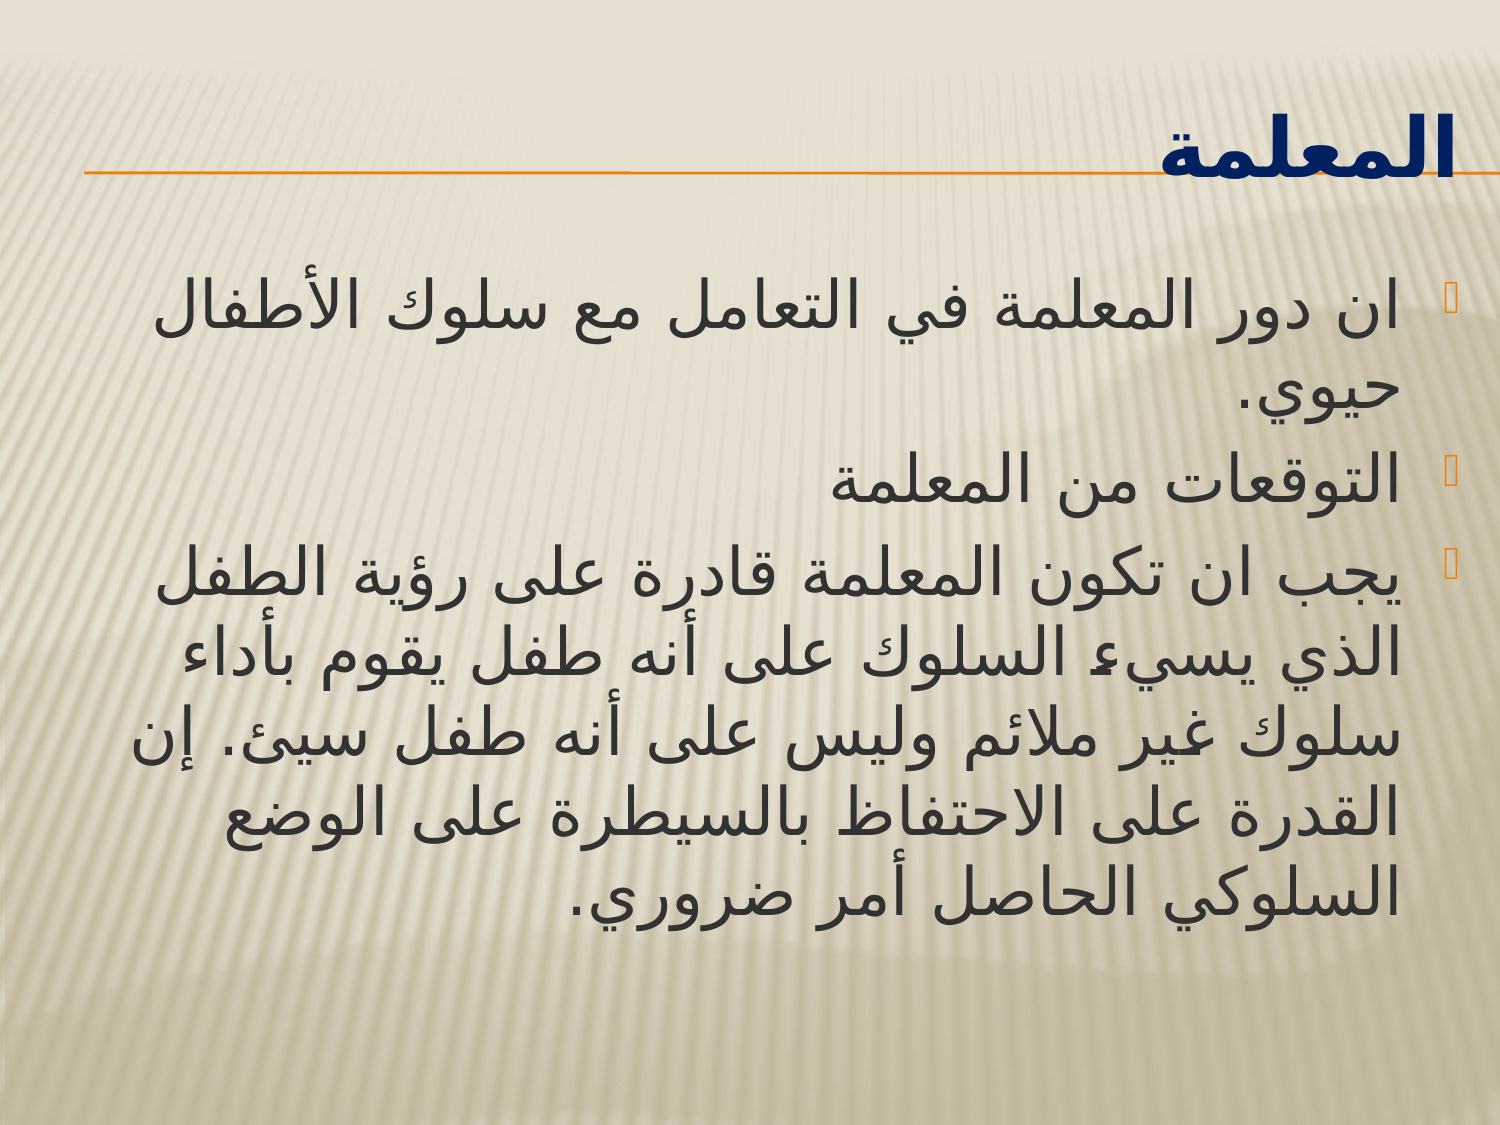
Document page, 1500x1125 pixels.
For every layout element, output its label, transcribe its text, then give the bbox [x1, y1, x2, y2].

title المعلمة [50, 75, 1475, 213]
list ان دور المعلمة في التعامل مع سلوك الأطفال حيوي. التوقعات من المعلمة يجب ان تكون المعلمة قادرة على رؤية الطفل الذي يسيء السلوك على أنه طفل يقوم بأداء سلوك غير ملائم وليس على أنه طفل سيئ. إن القدرة على الاحتفاظ بالسيطرة على الوضع السلوكي الحاصل أمر ضروري. [50, 254, 1475, 998]
